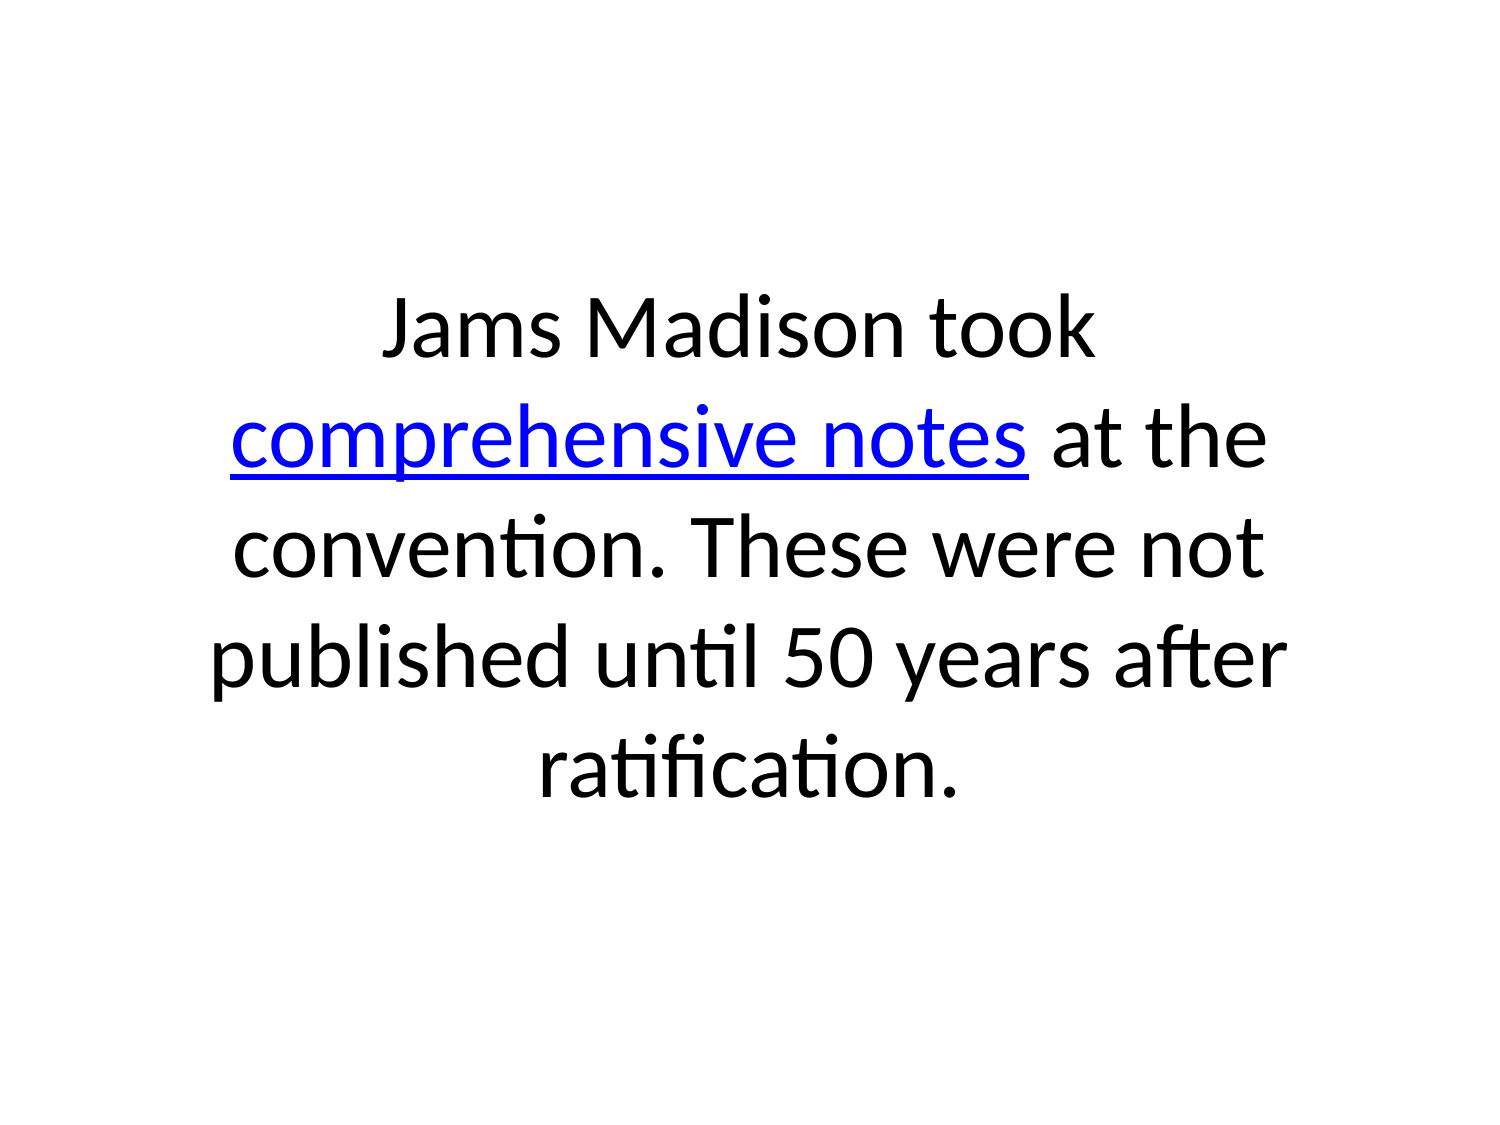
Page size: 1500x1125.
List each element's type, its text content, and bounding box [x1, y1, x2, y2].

title Jams Madison took comprehensive notes at the convention. These were not published until 50 years after ratification. [75, 45, 1425, 1038]
